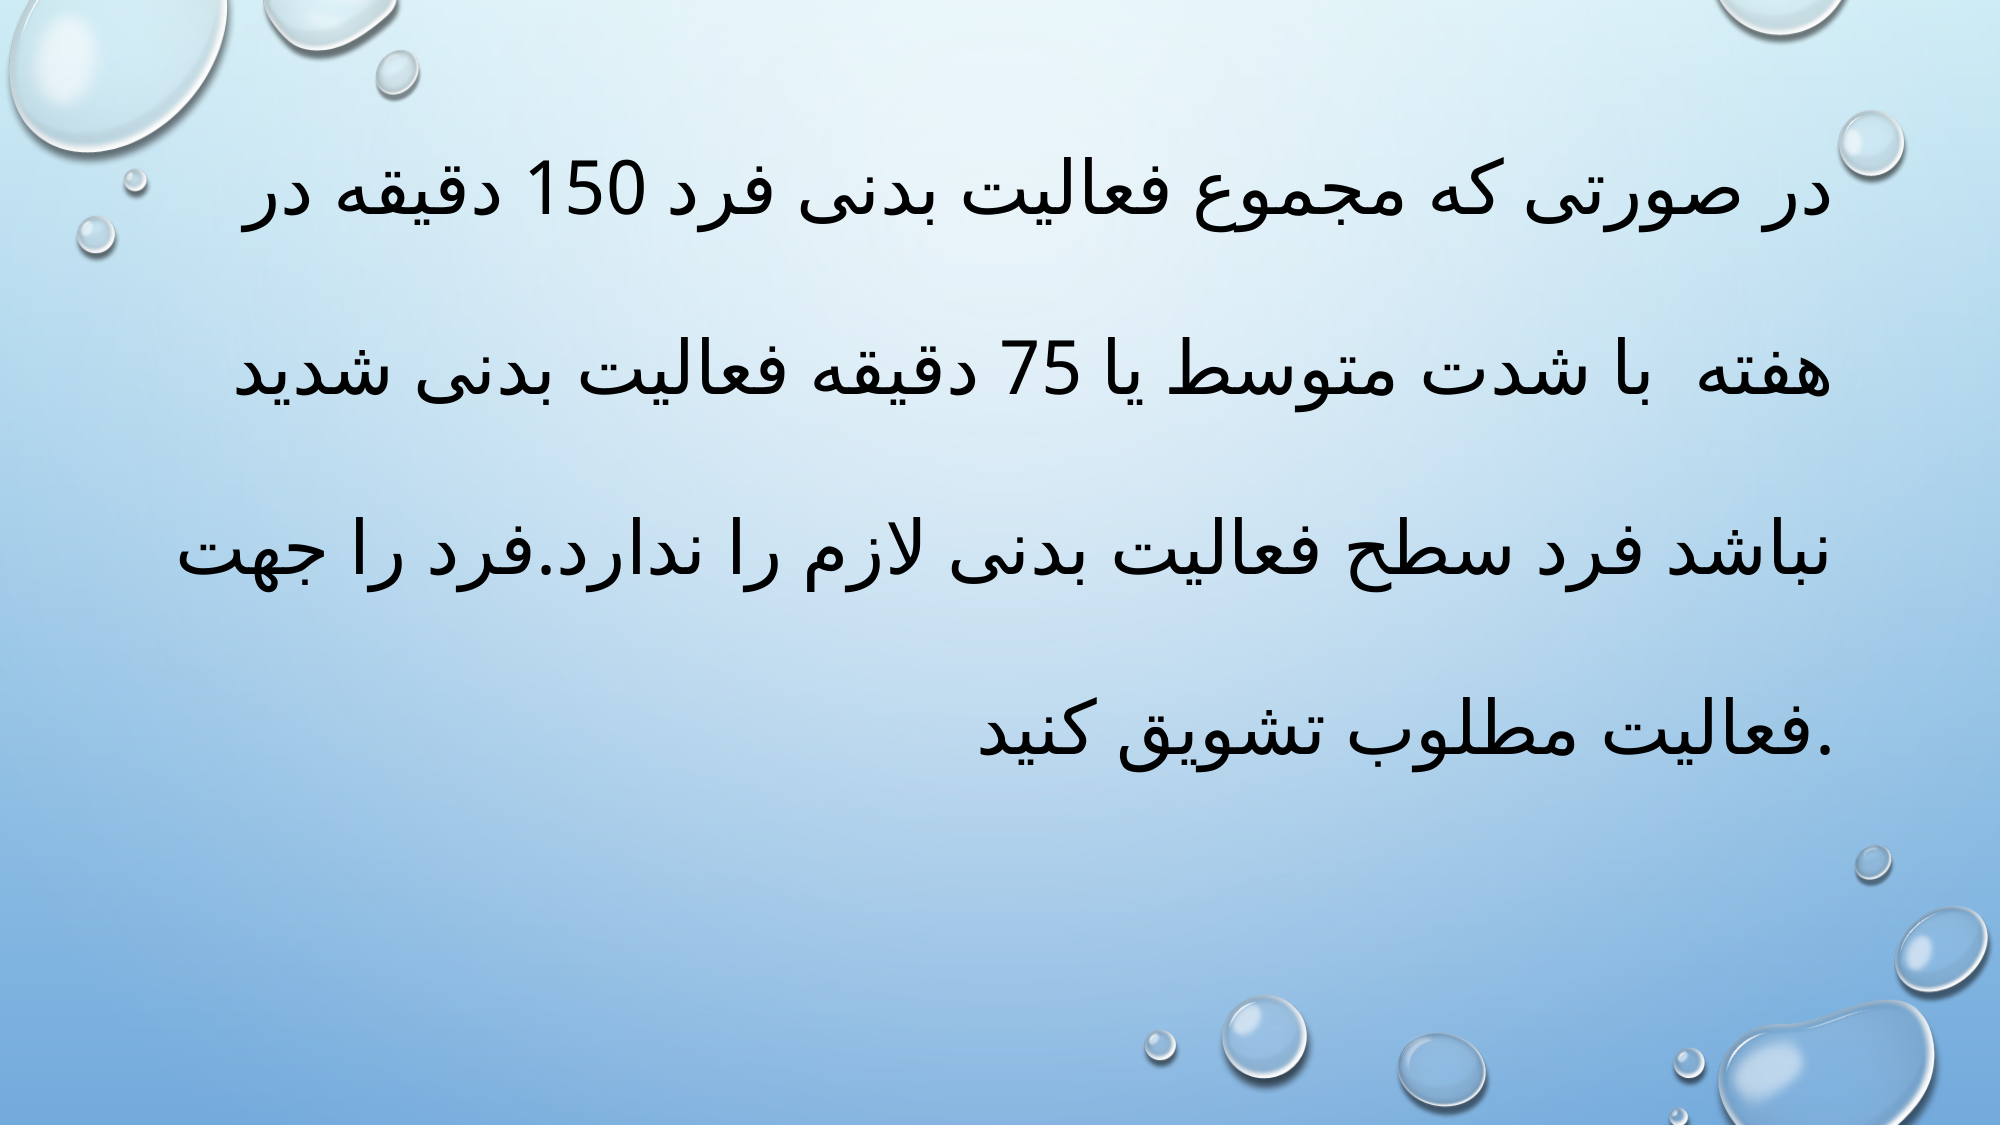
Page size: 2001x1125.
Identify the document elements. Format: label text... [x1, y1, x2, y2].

picture [0, 0, 2000, 1125]
title در صورتی که مجموع فعالیت بدنی فرد 150 دقیقه در هفته با شدت متوسط یا 75 دقیقه فعالیت بدنی شدید نباشد فرد سطح فعالیت بدنی لازم را ندارد.فرد را جهت فعالیت مطلوب تشویق کنید. [149, 101, 1851, 719]
